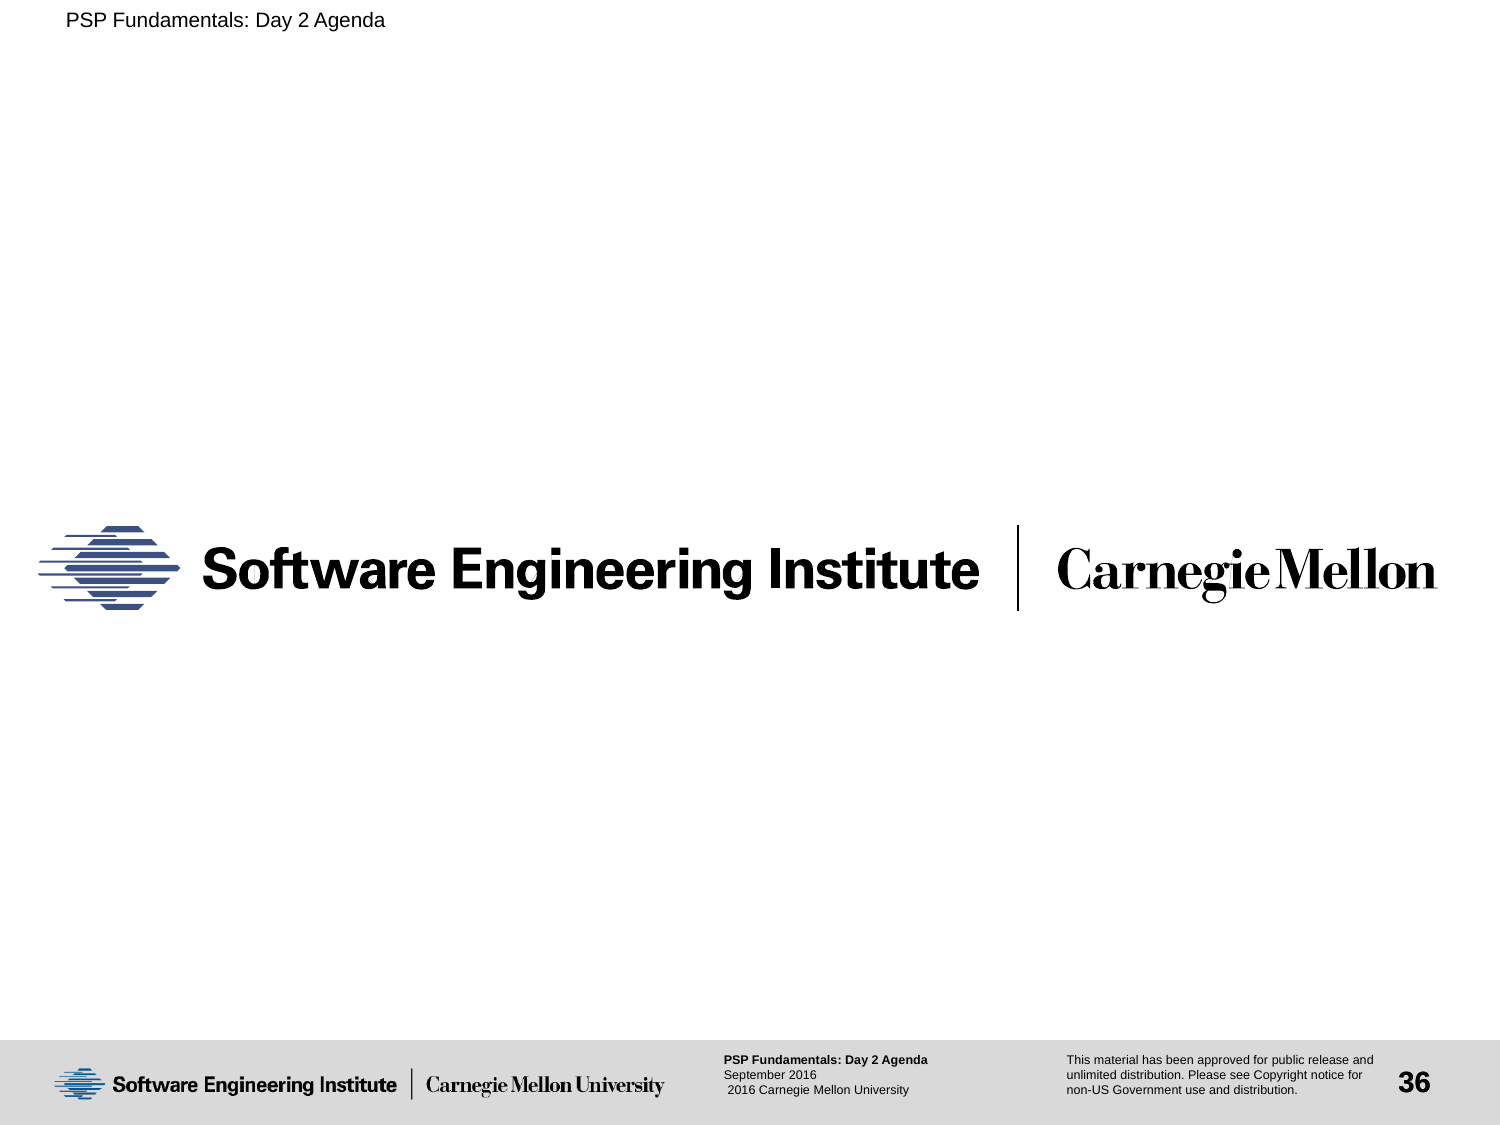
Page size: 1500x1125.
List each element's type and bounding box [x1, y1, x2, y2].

picture [46, 1061, 673, 1104]
picture [37, 524, 1438, 612]
